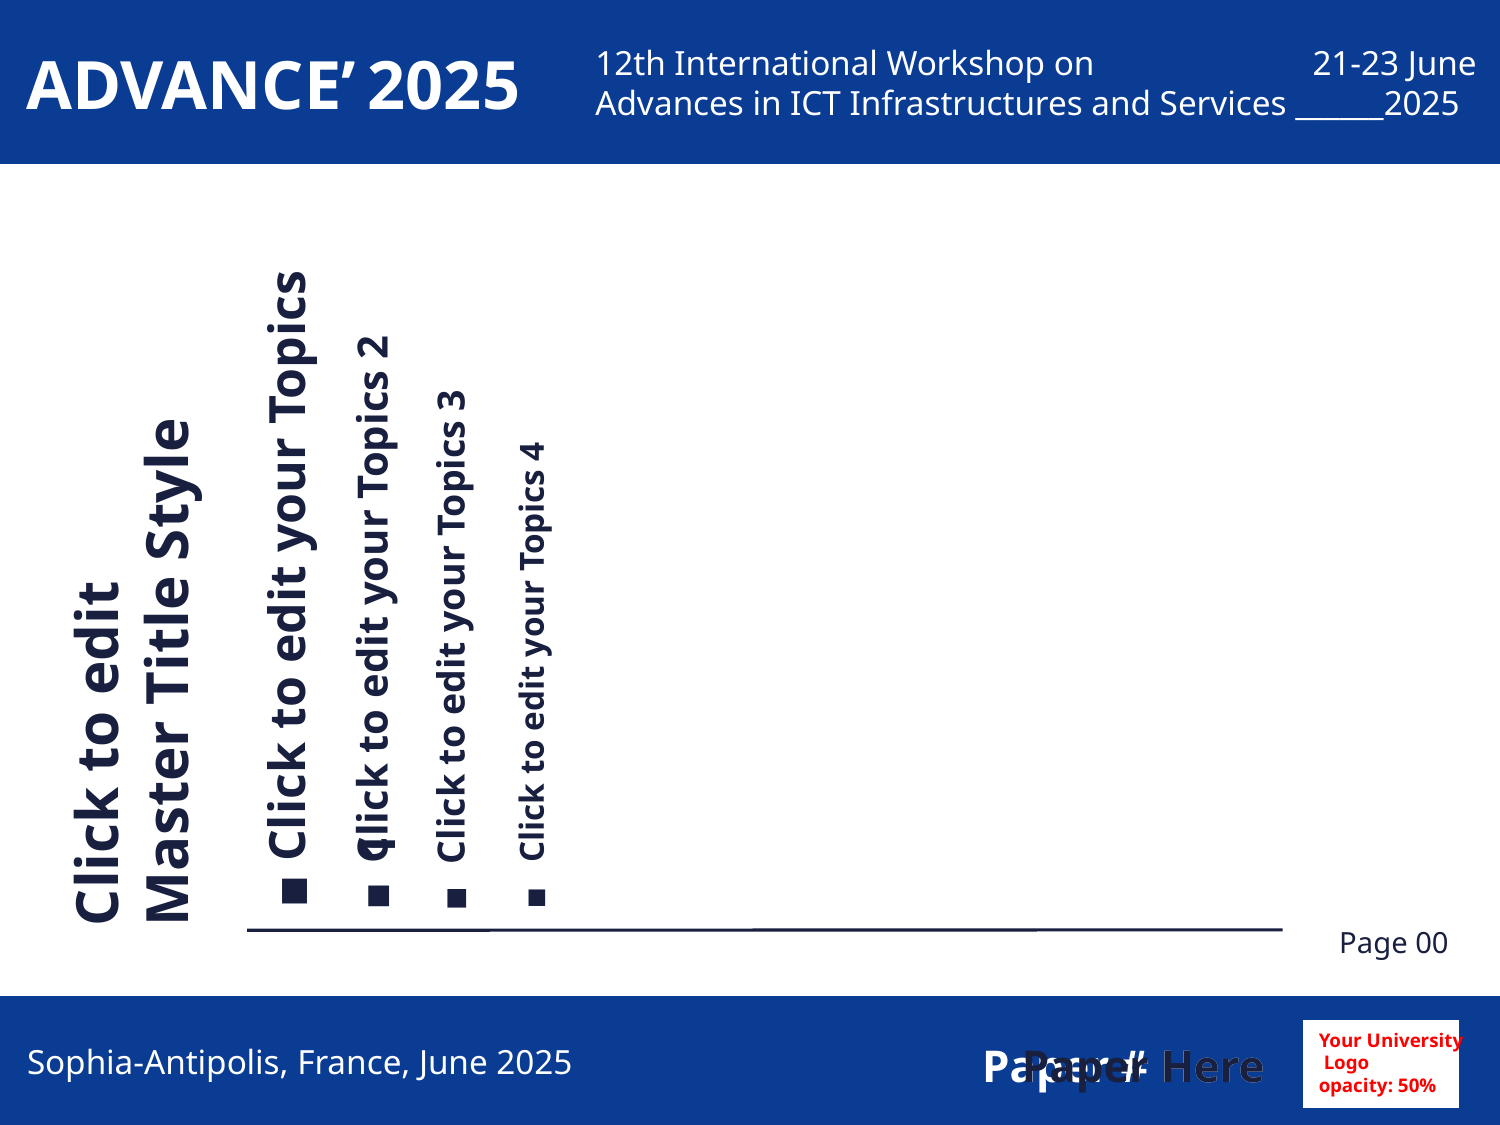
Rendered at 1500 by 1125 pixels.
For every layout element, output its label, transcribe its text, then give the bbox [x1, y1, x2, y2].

text_box Click to edit your Topics 3 [397, 252, 480, 926]
text_box Click to edit your Topics 2 [313, 251, 404, 926]
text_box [1303, 1020, 1479, 1107]
text_box Click to edit Master Title Style [52, 377, 208, 942]
text_box Page 00 [1324, 917, 1485, 968]
text_box Paper Here [520, 1030, 1280, 1099]
text_box Click to edit your Topics 4 [483, 250, 558, 925]
text_box Click to edit your Topics 1 [217, 249, 413, 924]
